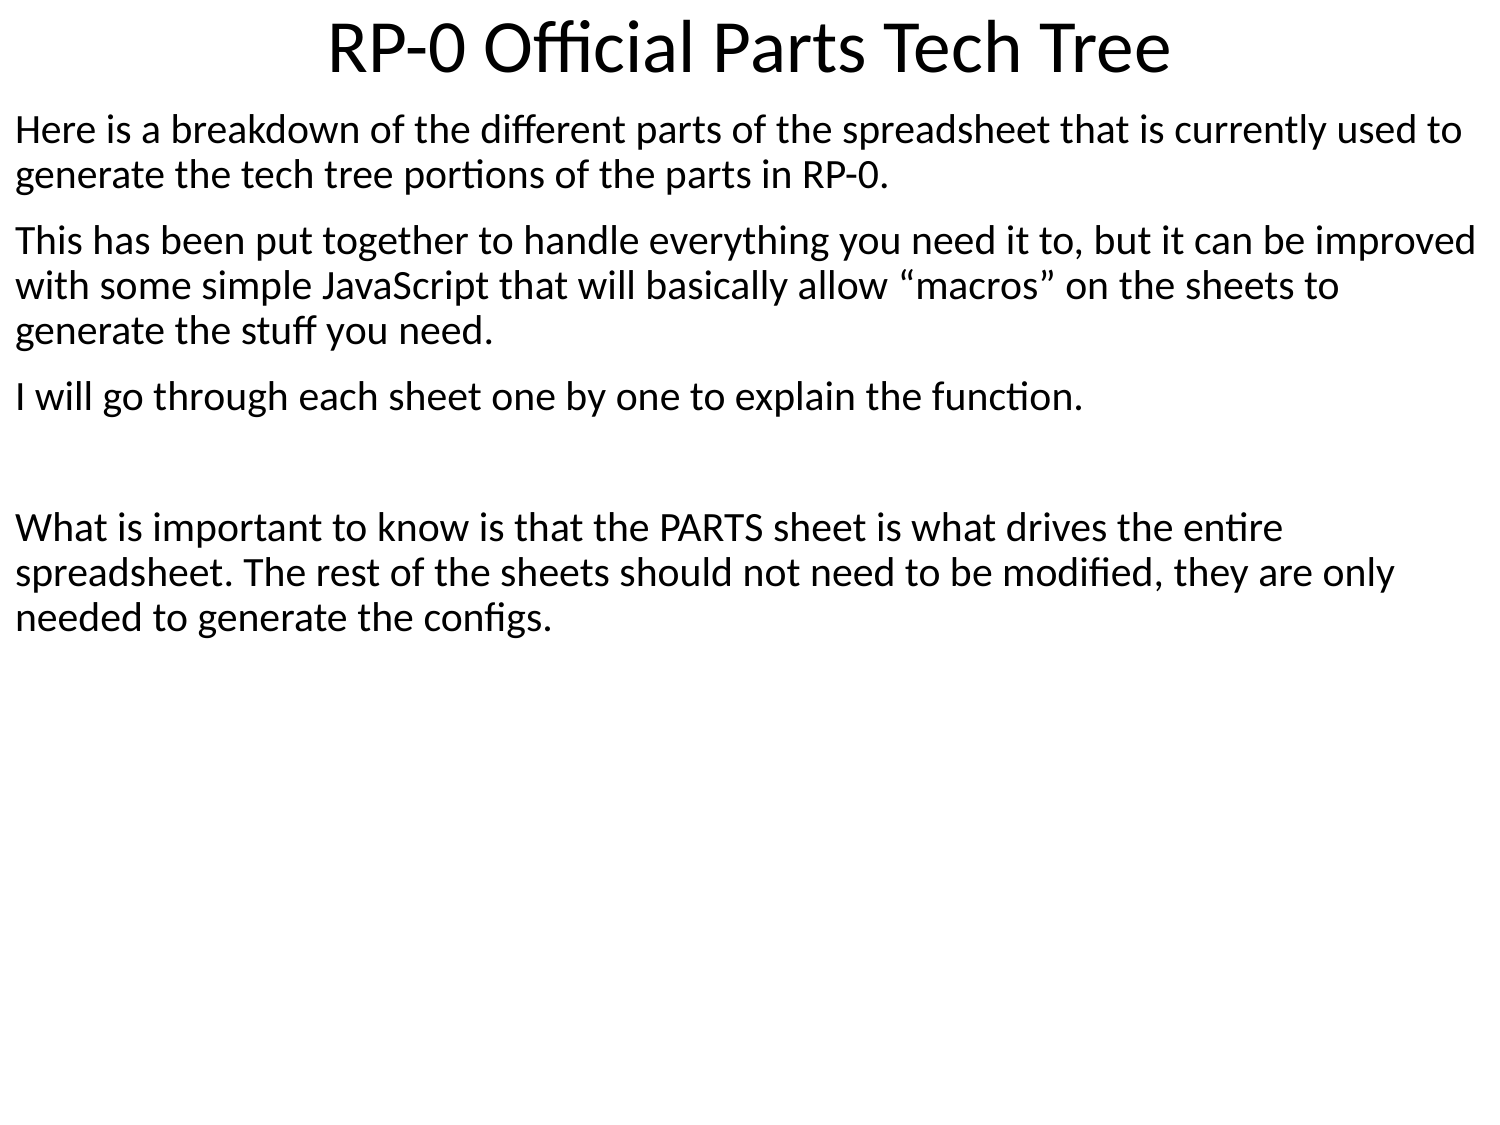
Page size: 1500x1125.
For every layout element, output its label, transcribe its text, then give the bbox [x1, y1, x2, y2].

title RP-0 Official Parts Tech Tree [0, 0, 1500, 97]
list Here is a breakdown of the different parts of the spreadsheet that is currently used to generate the tech tree portions of the parts in RP-0. This has been put together to handle everything you need it to, but it can be improved with some simple JavaScript that will basically allow “macros” on the sheets to generate the stuff you need. I will go through each sheet one by one to explain the function. What is important to know is that the PARTS sheet is what drives the entire spreadsheet. The rest of the sheets should not need to be modified, they are only needed to generate the configs. [0, 99, 1500, 1125]
